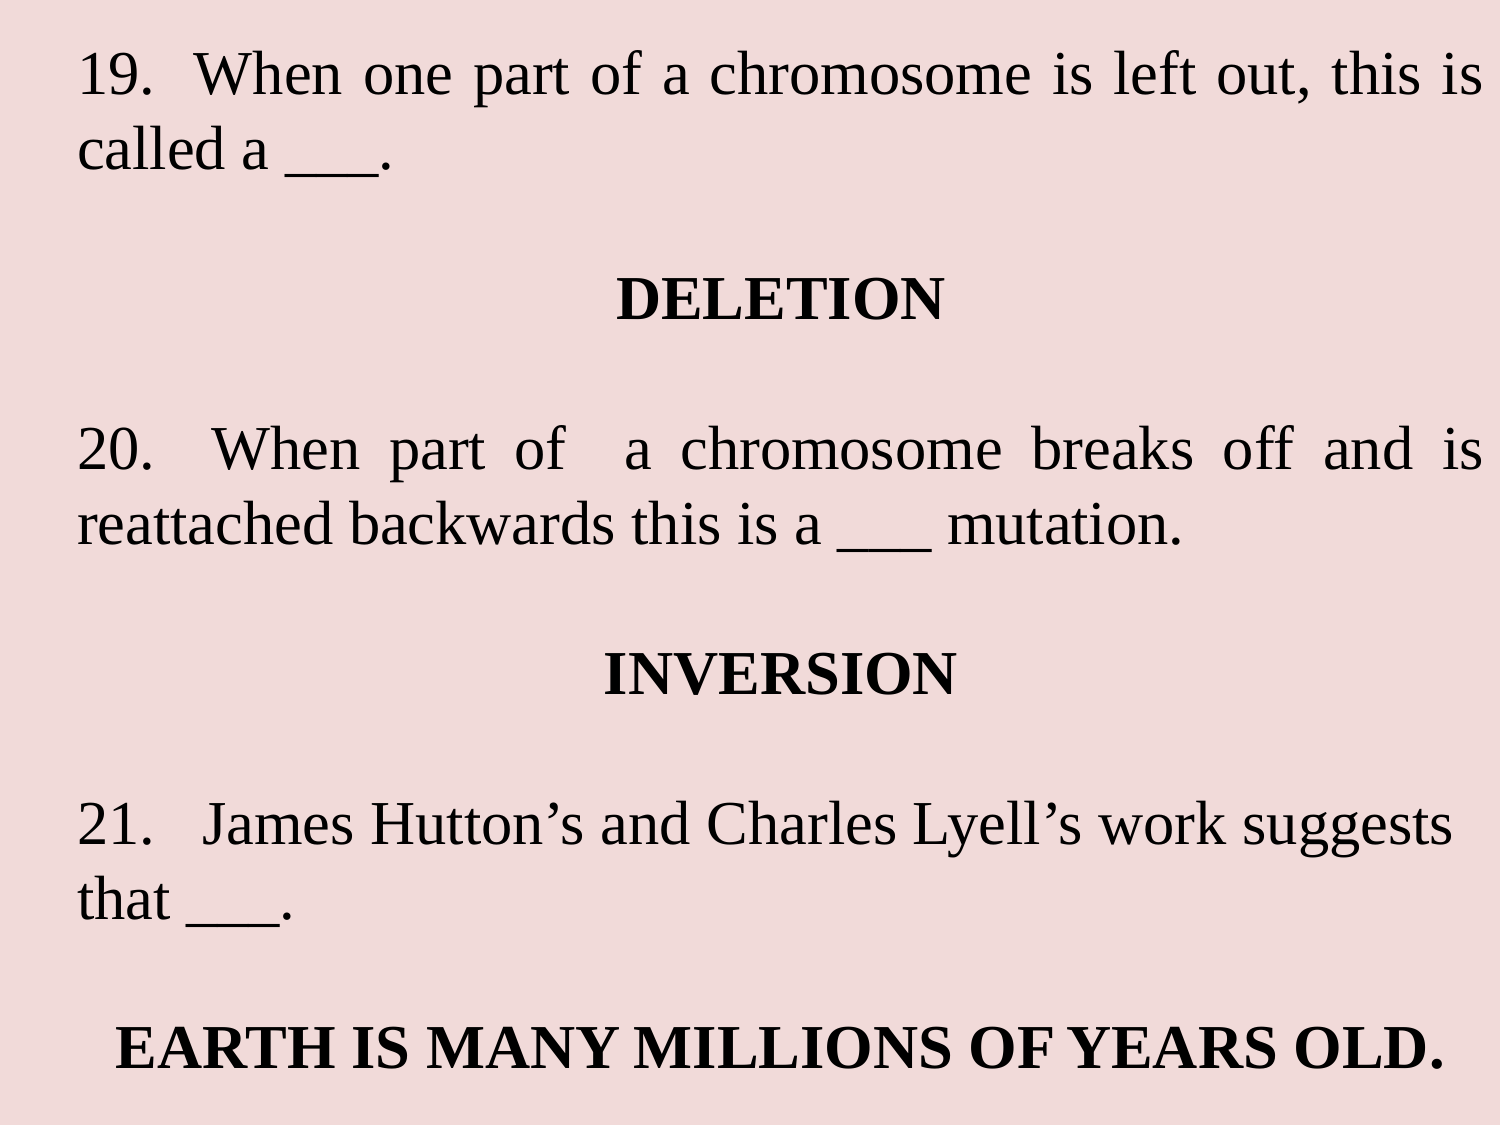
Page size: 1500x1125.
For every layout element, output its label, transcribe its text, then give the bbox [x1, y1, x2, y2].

text_box 19. When one part of a chromosome is left out, this is called a ___. DELETION 20. When part of a chromosome breaks off and is reattached backwards this is a ___ mutation. INVERSION 21. James Hutton’s and Charles Lyell’s work suggests that ___. EARTH IS MANY MILLIONS OF YEARS OLD. [62, 24, 1500, 1089]
